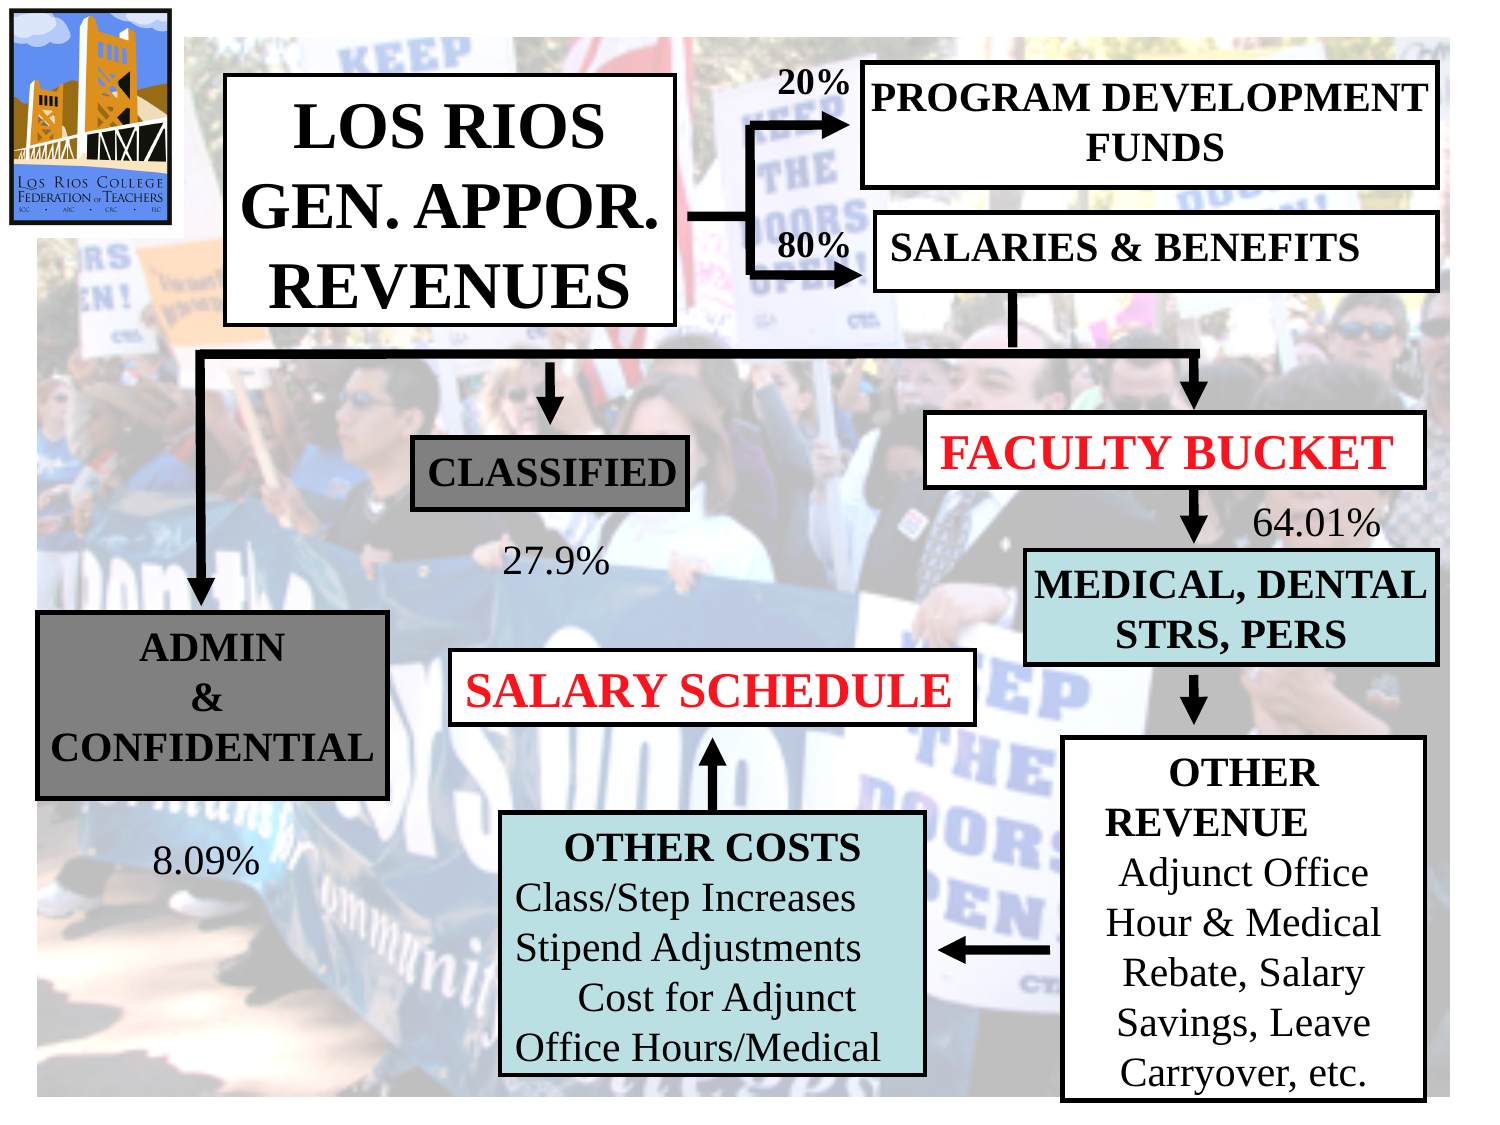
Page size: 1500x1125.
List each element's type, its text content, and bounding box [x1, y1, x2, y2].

text_box 64.01% [1237, 487, 1397, 553]
text_box 8.09% [137, 825, 276, 890]
text_box FACULTY BUCKET [924, 412, 1425, 488]
text_box SALARIES & BENEFITS [875, 212, 1438, 292]
text_box PROGRAM DEVELOPMENT FUNDS [862, 62, 1438, 188]
text_box 20% [762, 49, 875, 99]
text_box 80% [762, 212, 875, 261]
text_box ADMIN & CONFIDENTIAL [37, 612, 388, 799]
text_box LOS RIOS GEN. APPOR. REVENUES [224, 75, 675, 325]
text_box OTHER COSTS Class/Step Increases Stipend Adjustments Cost for Adjunct Office Hours/Medical [500, 812, 925, 1075]
picture [0, 0, 184, 238]
text_box [749, 268, 863, 282]
text_box [543, 362, 557, 425]
text_box [1187, 487, 1201, 544]
text_box [749, 118, 850, 132]
text_box CLASSIFIED [412, 437, 688, 510]
text_box [937, 943, 1051, 957]
text_box [706, 737, 719, 813]
text_box [1187, 674, 1201, 725]
text_box MEDICAL, DENTAL STRS, PERS [1025, 549, 1438, 665]
text_box OTHER REVENUE Adjunct Office Hour & Medical Rebate, Salary Savings, Leave Carryover, etc. [1062, 737, 1425, 1101]
text_box 27.9% [487, 525, 626, 590]
text_box SALARY SCHEDULE [449, 650, 975, 725]
text_box [1187, 349, 1201, 410]
text_box [195, 349, 208, 607]
